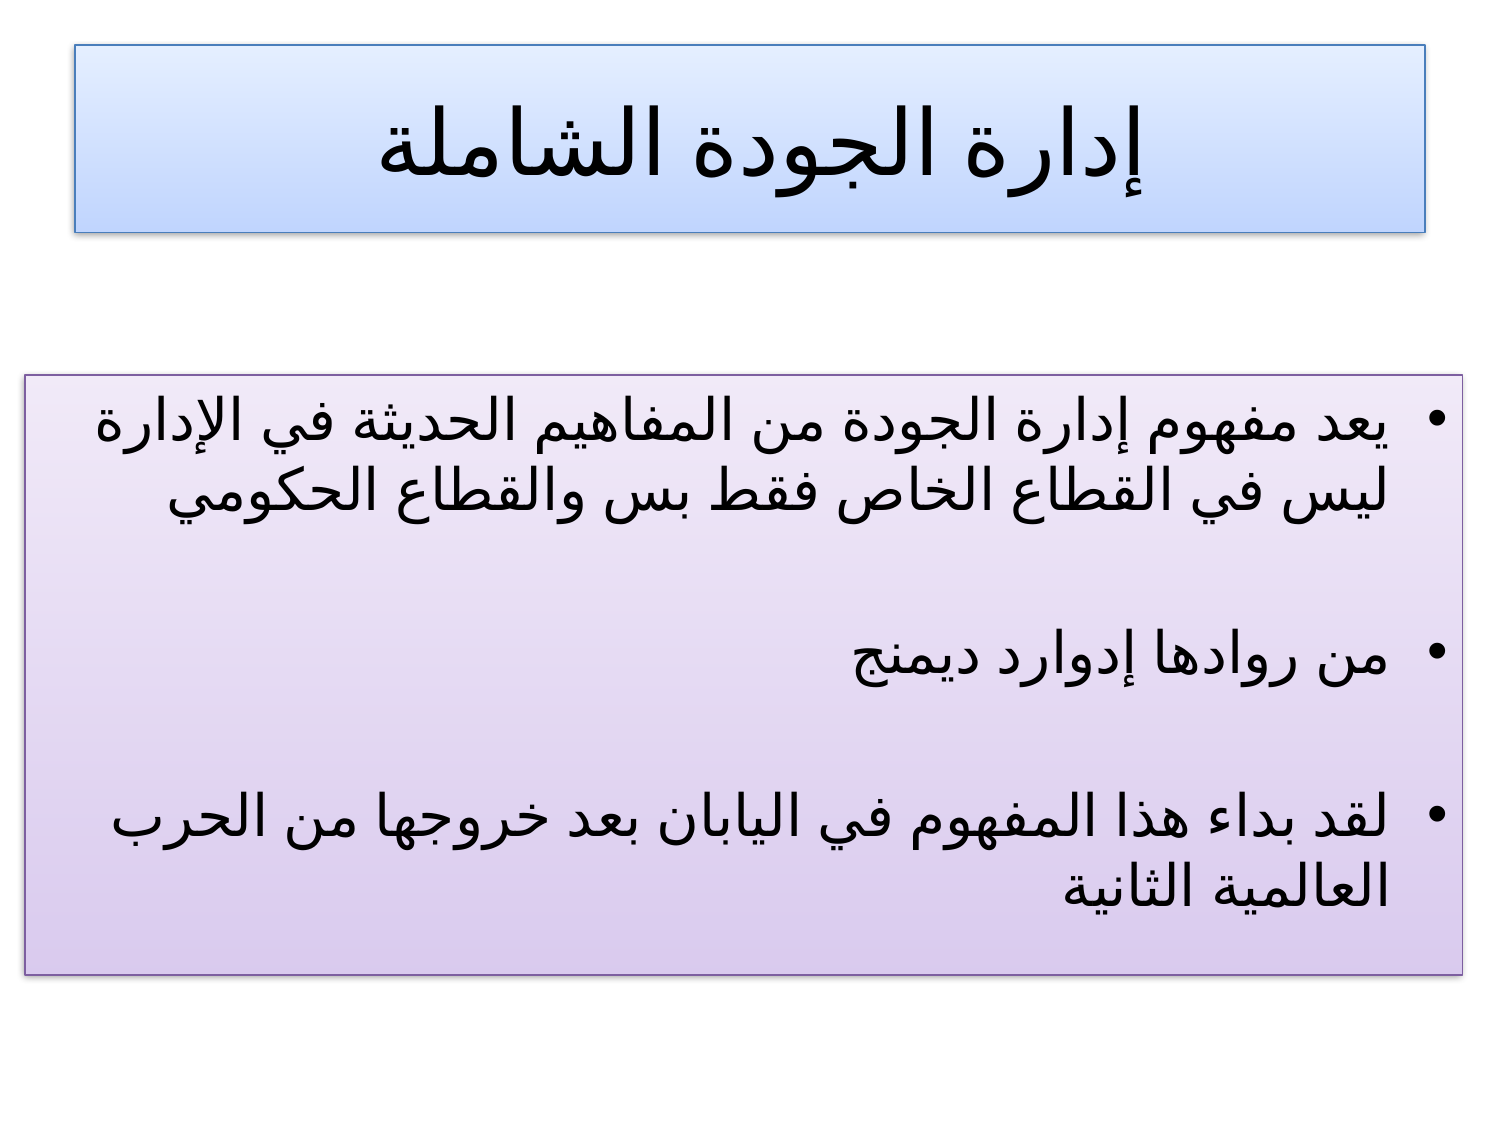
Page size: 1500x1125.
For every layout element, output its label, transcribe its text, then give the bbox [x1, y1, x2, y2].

title إدارة الجودة الشاملة [74, 44, 1426, 233]
list يعد مفهوم إدارة الجودة من المفاهيم الحديثة في الإدارة ليس في القطاع الخاص فقط بس والقطاع الحكومي من روادها إدوارد ديمنج لقد بداء هذا المفهوم في اليابان بعد خروجها من الحرب العالمية الثانية [24, 374, 1463, 976]
